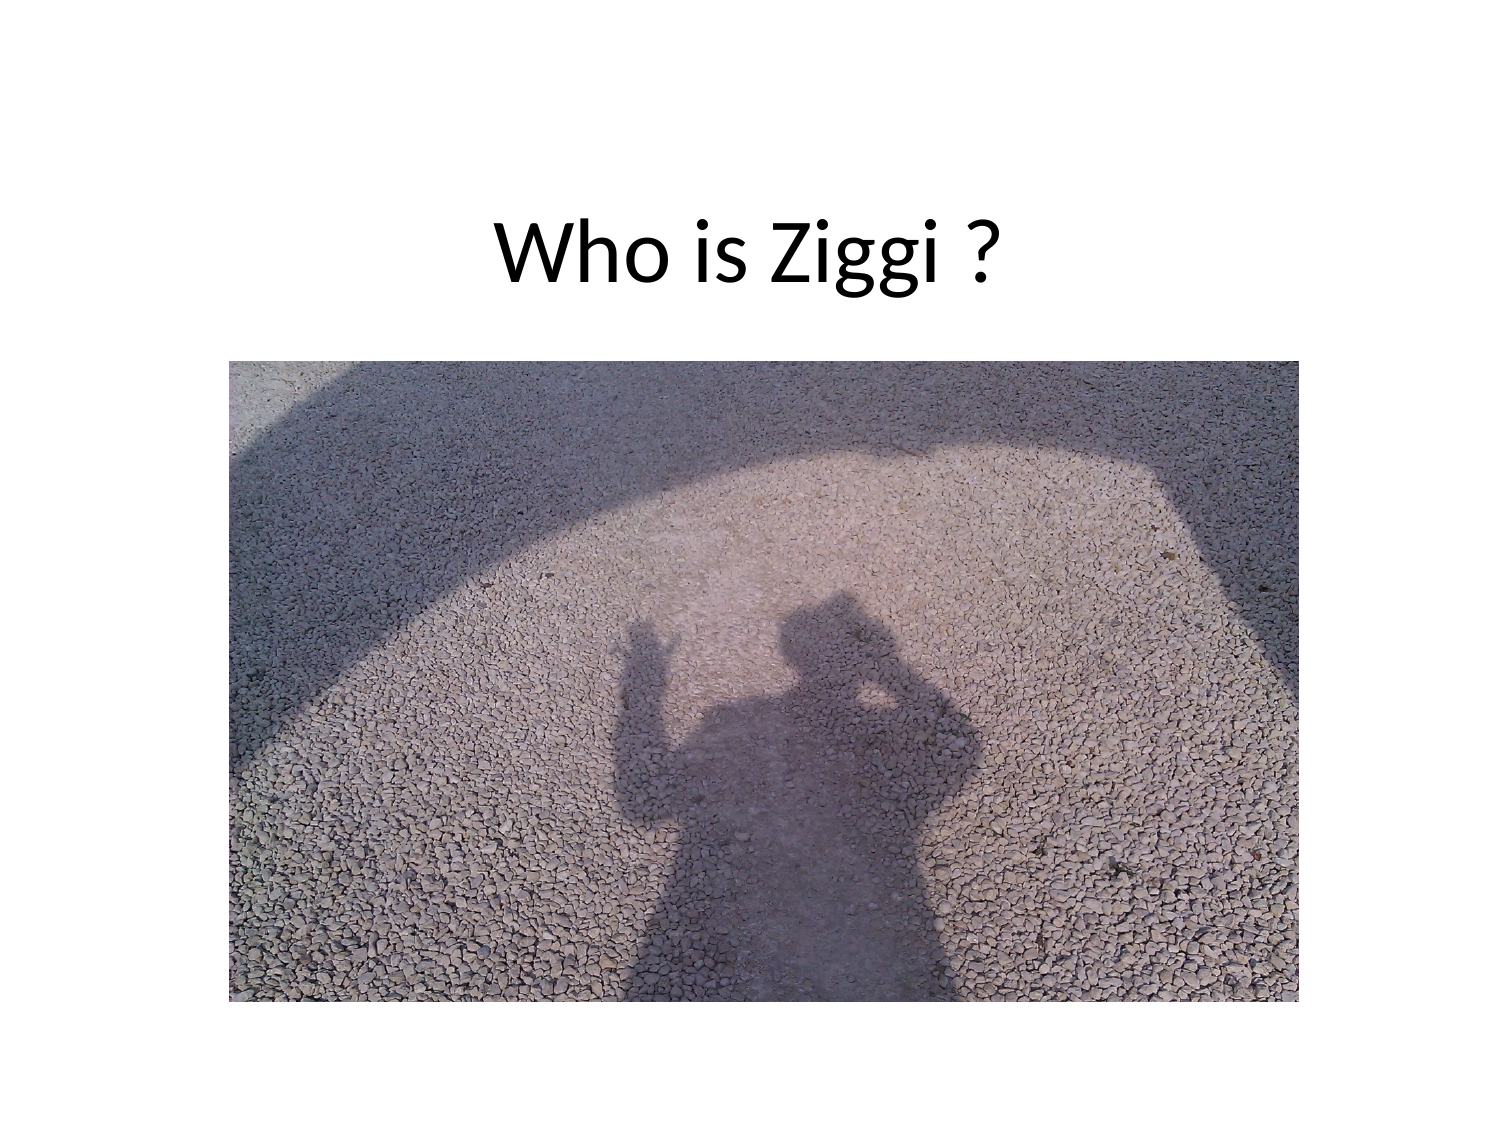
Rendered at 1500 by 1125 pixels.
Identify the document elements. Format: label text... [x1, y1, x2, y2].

title Who is Ziggi ? [112, 125, 1388, 367]
picture [229, 361, 1299, 1002]
